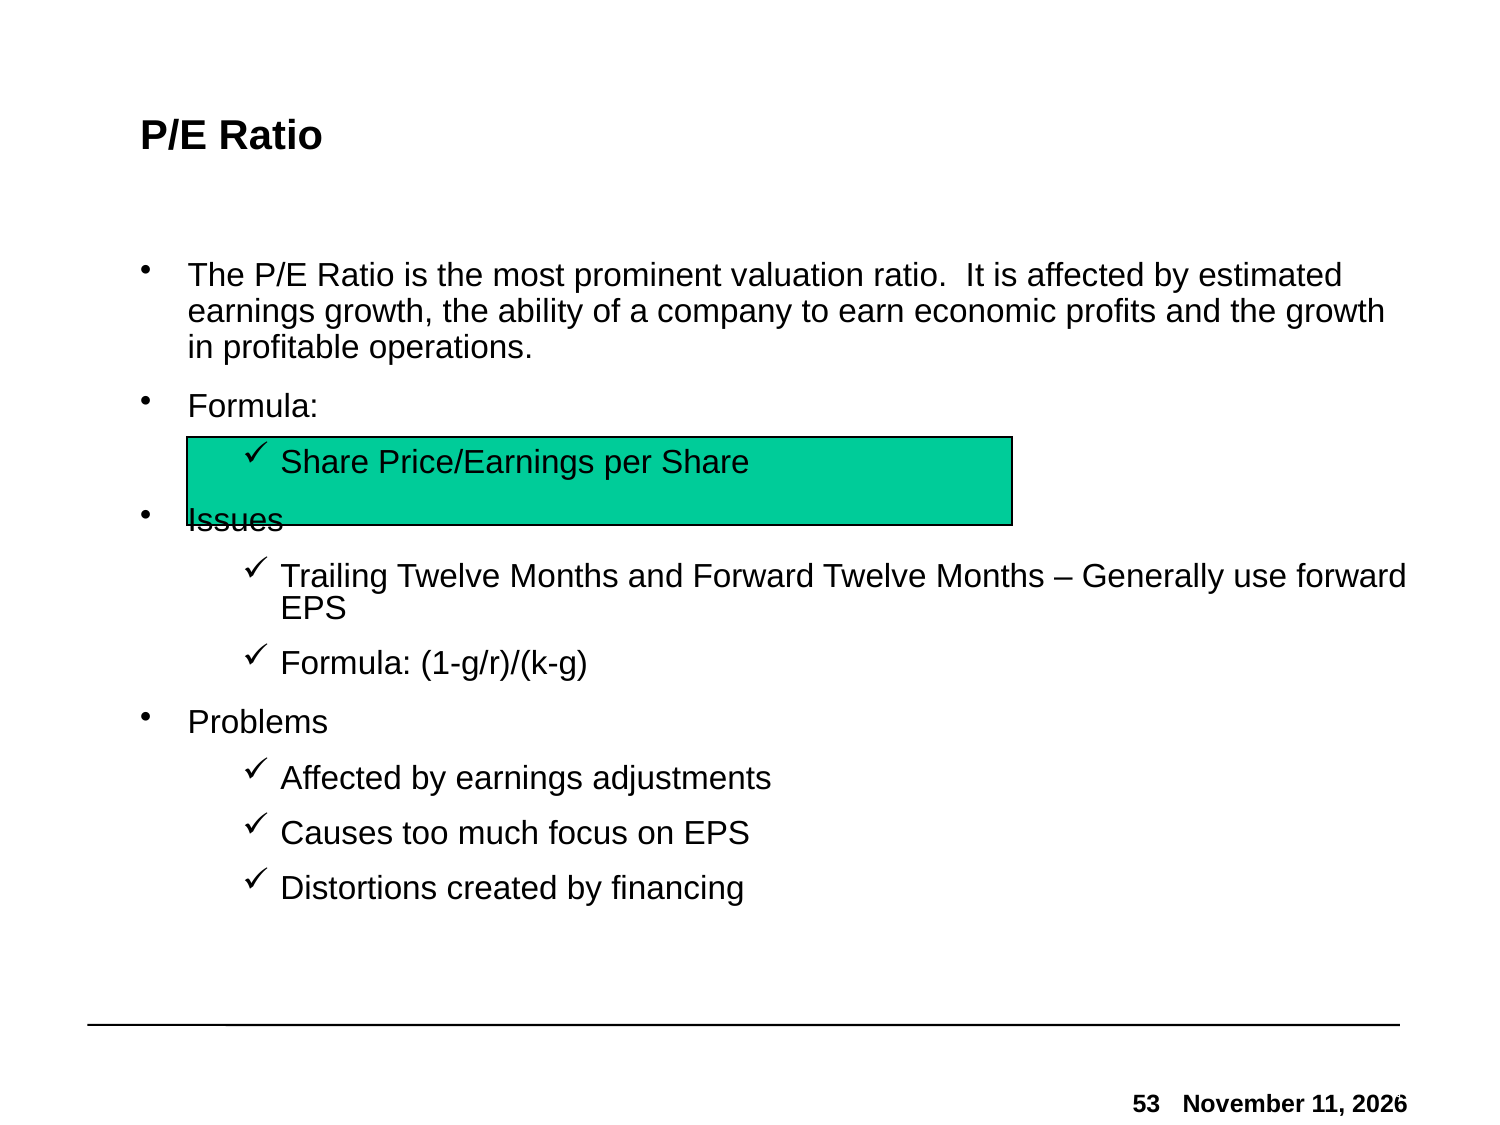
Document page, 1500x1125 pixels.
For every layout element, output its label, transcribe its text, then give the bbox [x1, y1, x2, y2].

title P/E Ratio [124, 99, 1401, 226]
list The P/E Ratio is the most prominent valuation ratio. It is affected by estimated earnings growth, the ability of a company to earn economic profits and the growth in profitable operations. Formula: Share Price/Earnings per Share Issues Trailing Twelve Months and Forward Twelve Months – Generally use forward EPS Formula: (1-g/r)/(k-g) Problems Affected by earnings adjustments Causes too much focus on EPS Distortions created by financing [124, 249, 1426, 1013]
